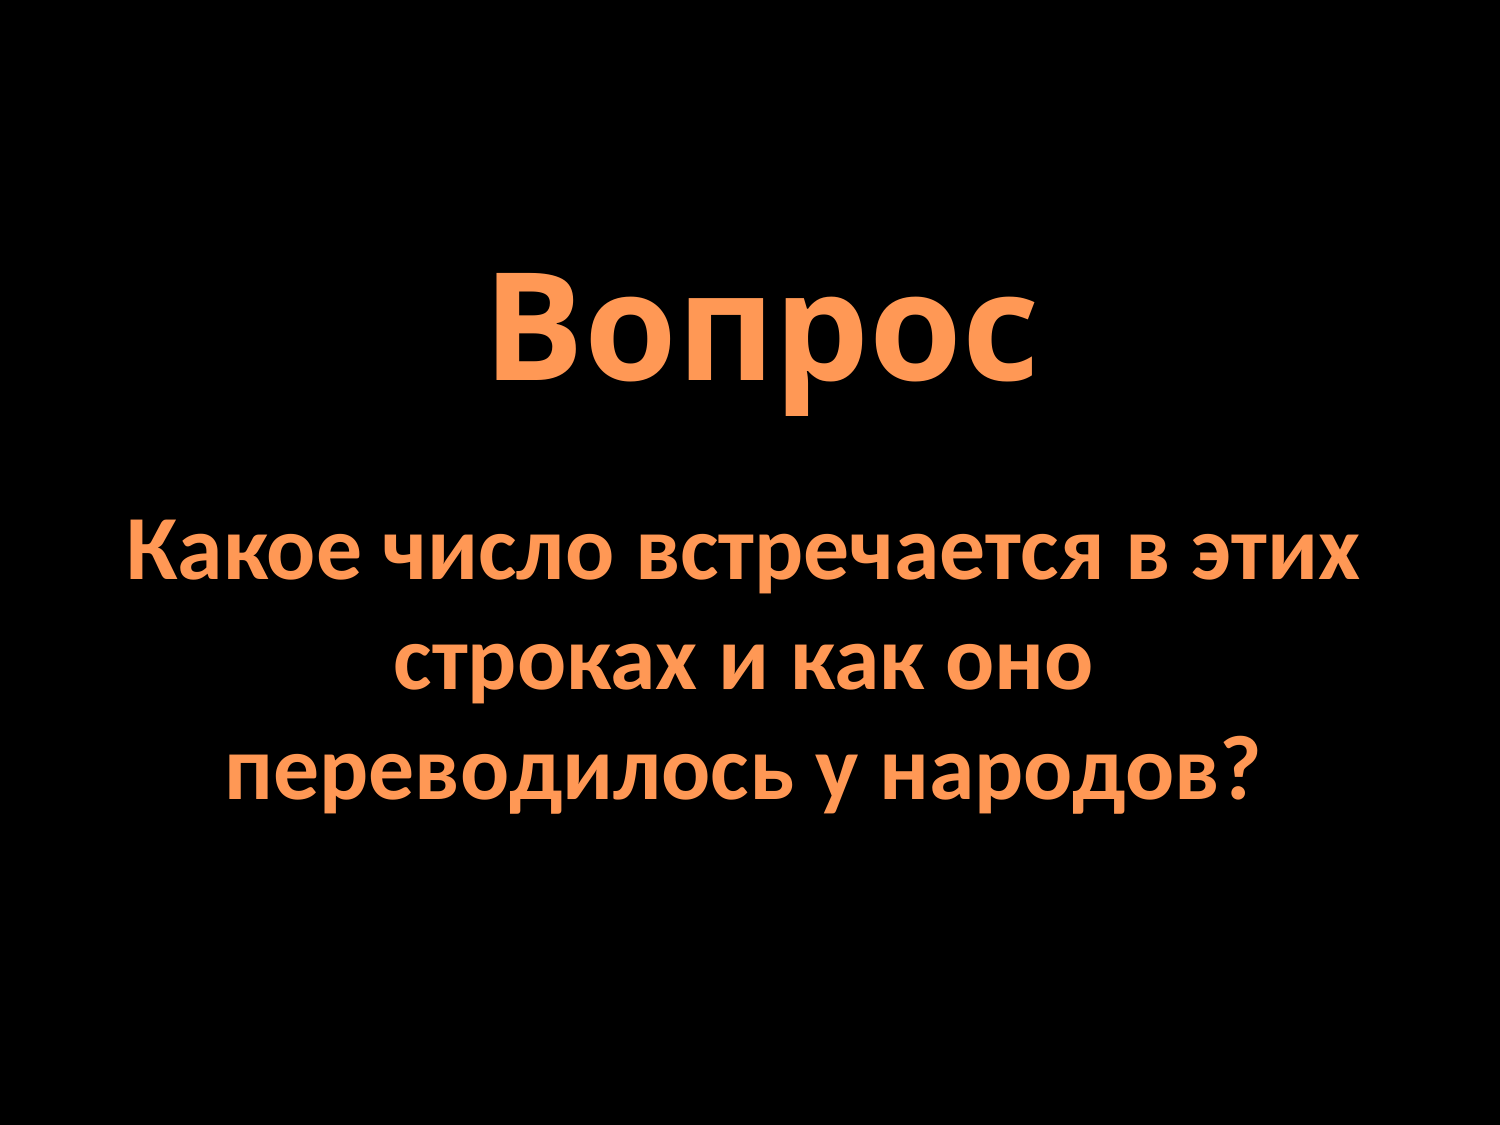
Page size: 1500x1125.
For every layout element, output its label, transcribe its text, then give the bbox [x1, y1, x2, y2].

text_box Вопрос [128, 222, 1395, 418]
text_box Какое число встречается в этих строках и как оно переводилось у народов? [93, 480, 1395, 826]
